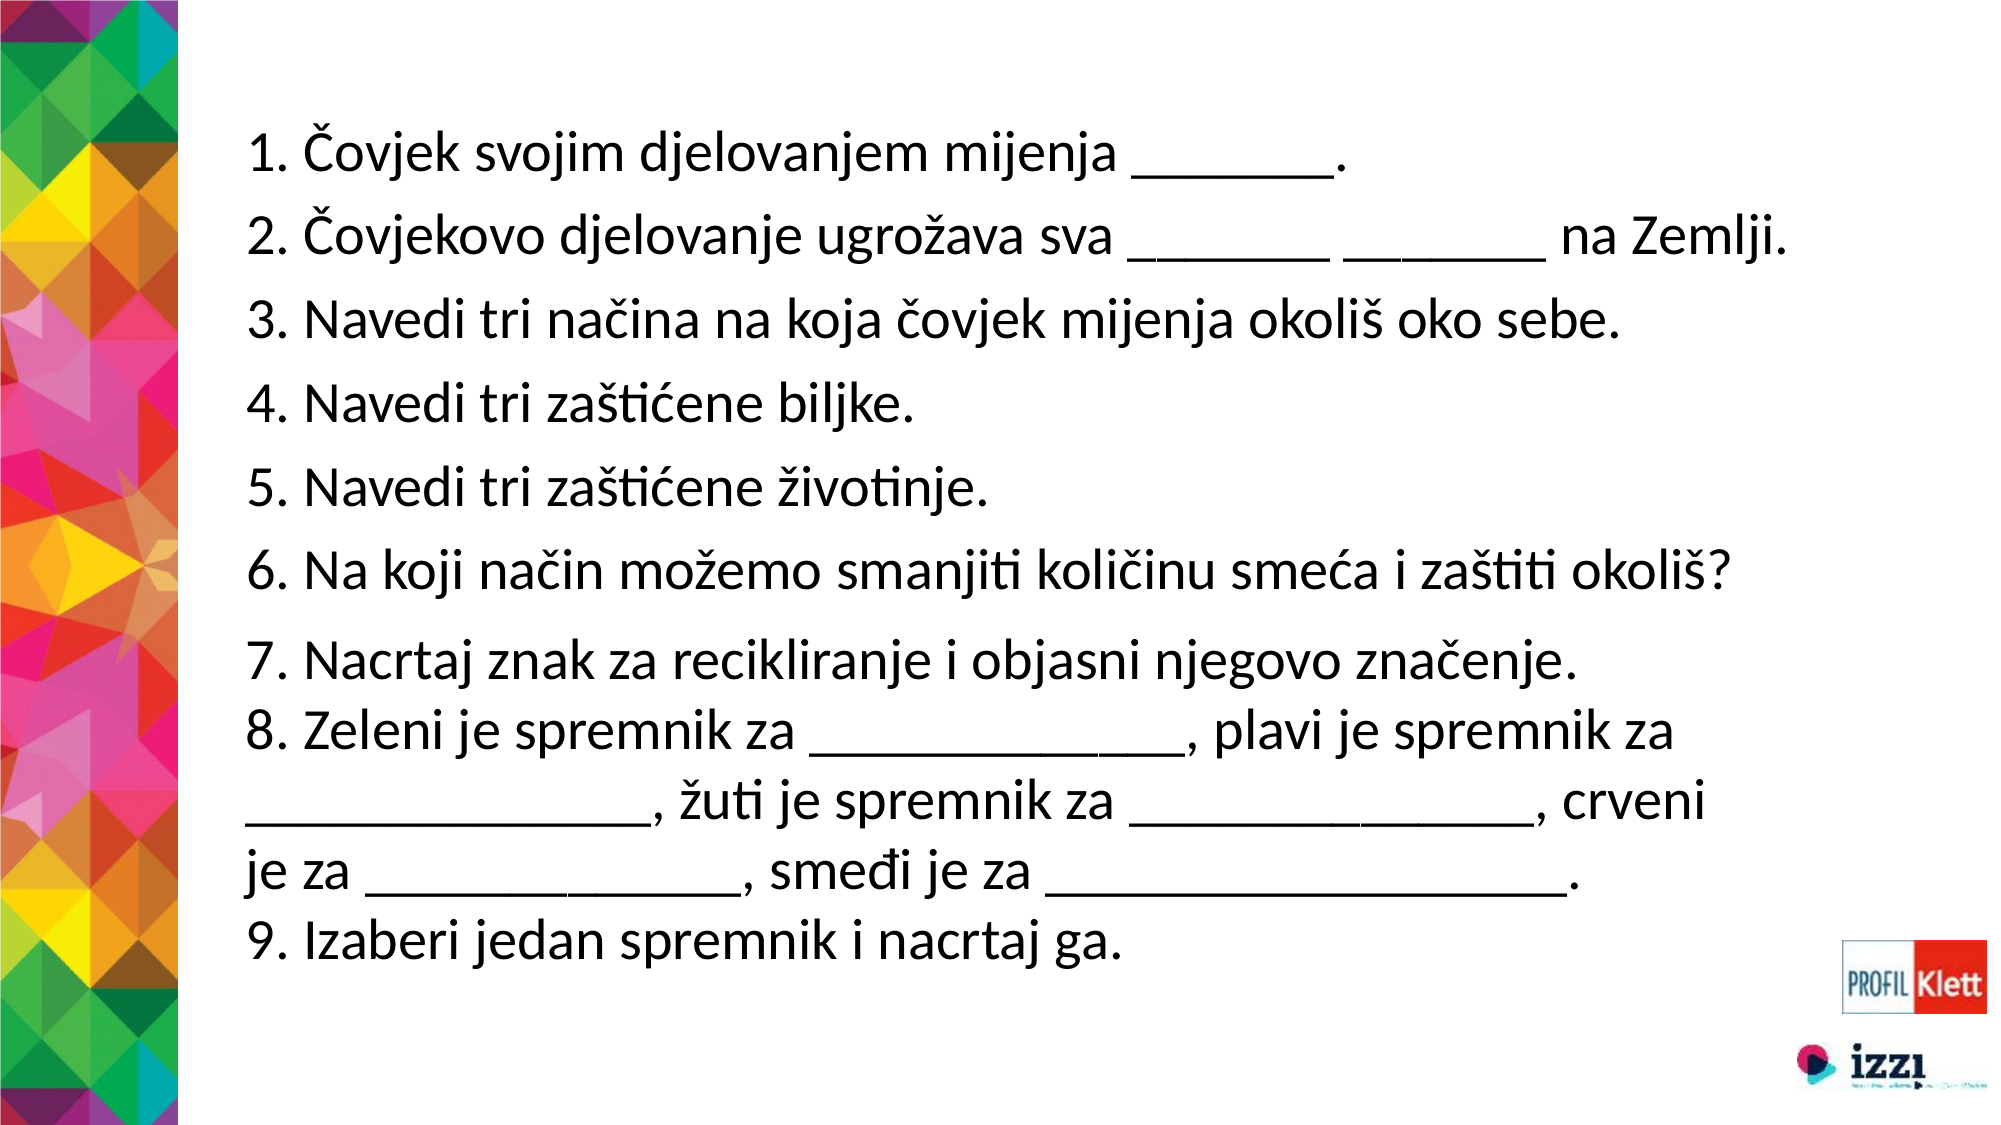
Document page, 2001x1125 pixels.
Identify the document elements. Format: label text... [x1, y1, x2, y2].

list 1. Čovjek svojim djelovanjem mijenja _______. 2. Čovjekovo djelovanje ugrožava sva _______ _______ na Zemlji. 3. Navedi tri načina na koja čovjek mijenja okoliš oko sebe. 4. Navedi tri zaštićene biljke. 5. Navedi tri zaštićene životinje. 6. Na koji način možemo smanjiti količinu smeća i zaštiti okoliš? [231, 113, 1821, 614]
picture [1797, 1042, 1987, 1091]
picture [1, 2, 178, 1124]
text_box 7. Nacrtaj znak za recikliranje i objasni njegovo značenje. 8. Zeleni je spremnik za _____________, plavi je spremnik za ______________, žuti je spremnik za ______________, crveni je za _____________, smeđi je za __________________. 9. Izaberi jedan spremnik i nacrtaj ga. [231, 613, 1767, 979]
picture [1842, 940, 1987, 1014]
